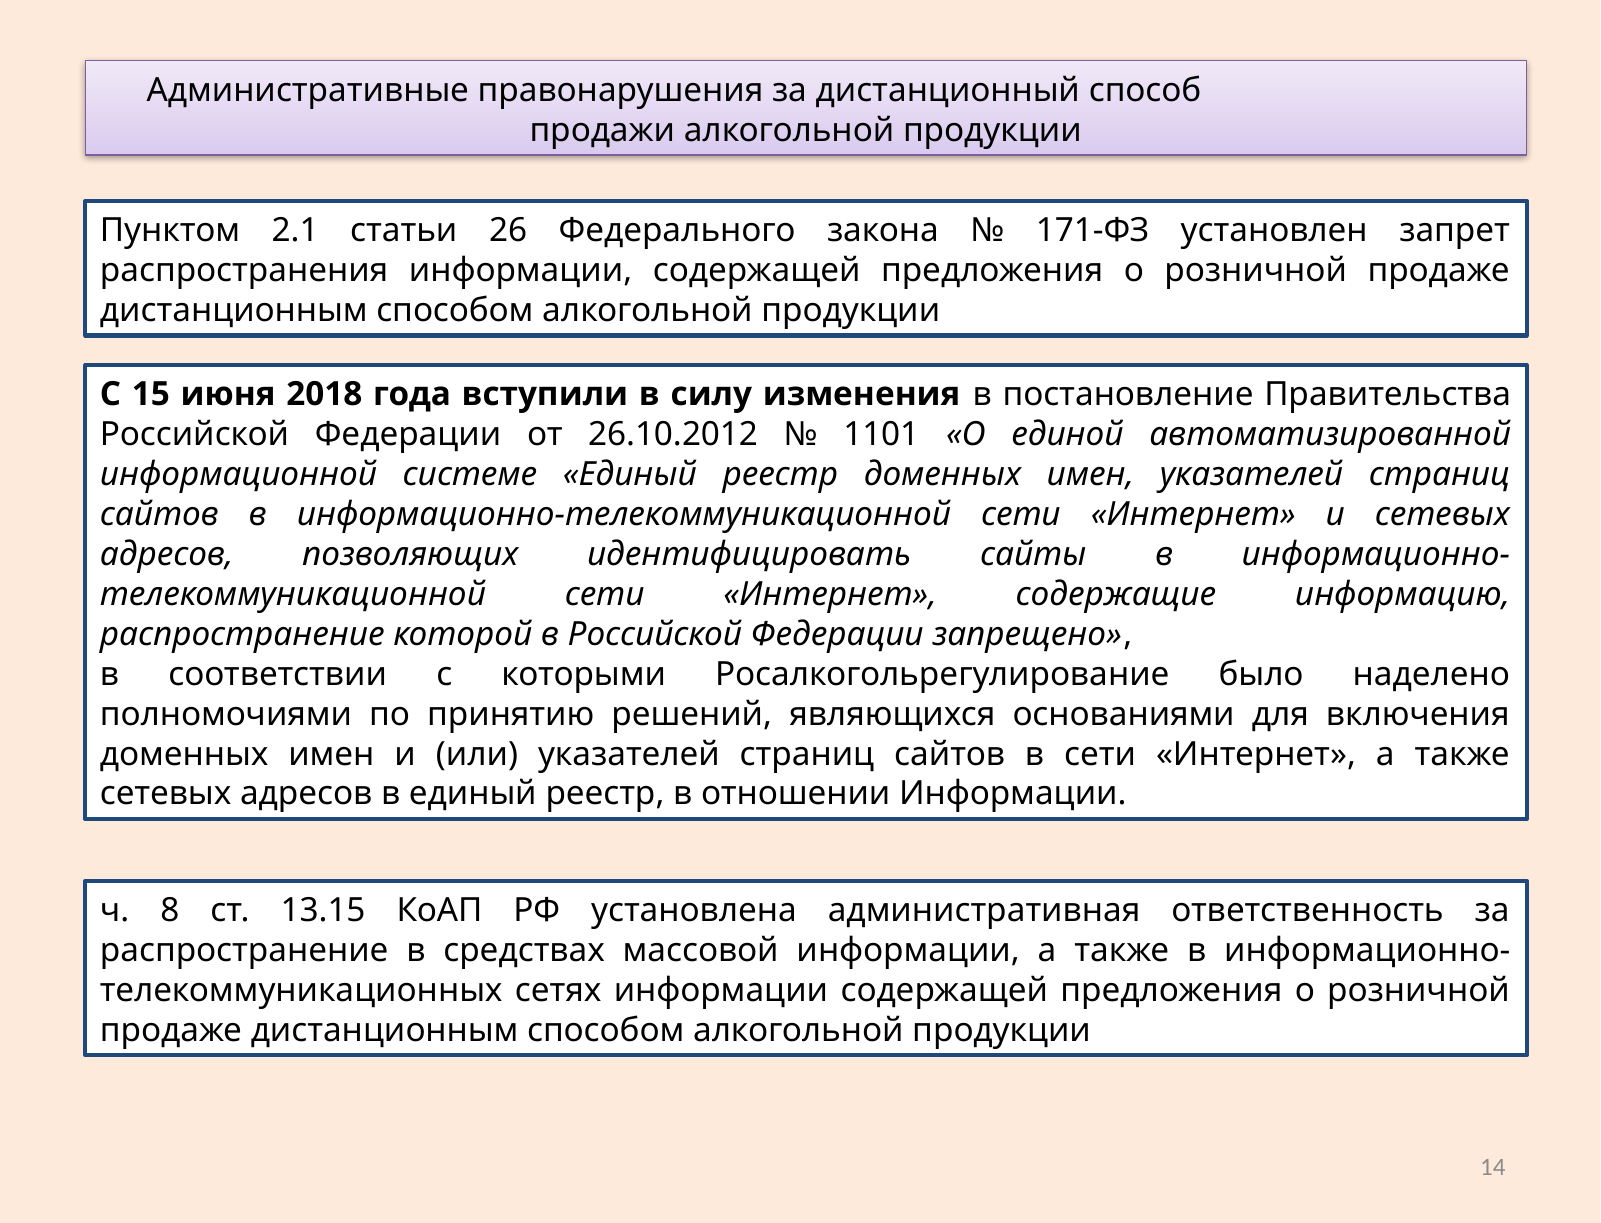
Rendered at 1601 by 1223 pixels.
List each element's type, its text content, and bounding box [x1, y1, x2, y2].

text_box С 15 июня 2018 года вступили в силу изменения в постановление Правительства Российской Федерации от 26.10.2012 № 1101 «О единой автоматизированной информационной системе «Единый реестр доменных имен, указателей страниц сайтов в информационно-телекоммуникационной сети «Интернет» и сетевых адресов, позволяющих идентифицировать сайты в информационно-телекоммуникационной сети «Интернет», содержащие информацию, распространение которой в Российской Федерации запрещено», в соответствии с которыми Росалкогольрегулирование было наделено полномочиями по принятию решений, являющихся основаниями для включения доменных имен и (или) указателей страниц сайтов в сети «Интернет», а также сетевых адресов в единый реестр, в отношении Информации. [83, 363, 1529, 821]
text_box Административные правонарушения за дистанционный способ продажи алкогольной продукции [85, 60, 1527, 156]
text_box ч. 8 ст. 13.15 КоАП РФ установлена административная ответственность за распространение в средствах массовой информации, а также в информационно-телекоммуникационных сетях информации содержащей предложения о розничной продаже дистанционным способом алкогольной продукции [83, 879, 1529, 1057]
slide_number 14 [1147, 1133, 1521, 1199]
text_box Пунктом 2.1 статьи 26 Федерального закона № 171-ФЗ установлен запрет распространения информации, содержащей предложения о розничной продаже дистанционным способом алкогольной продукции [83, 199, 1529, 338]
